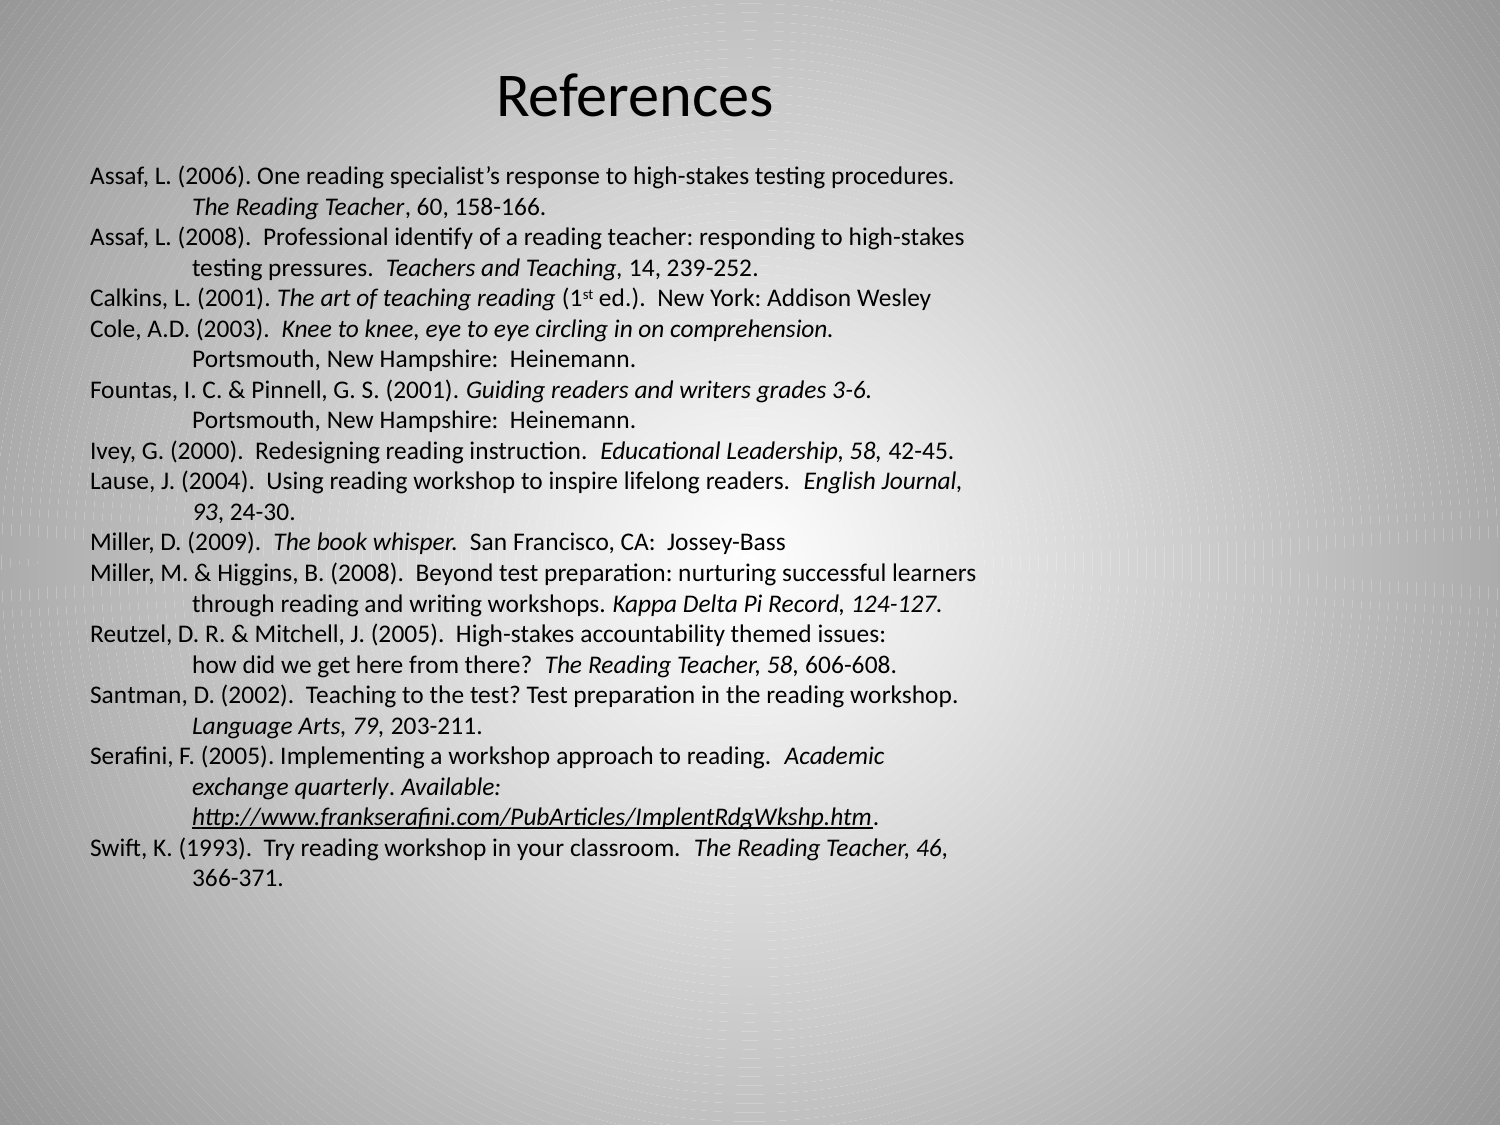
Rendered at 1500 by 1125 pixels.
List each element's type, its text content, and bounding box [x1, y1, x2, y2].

title References Assaf, L. (2006). One reading specialist’s response to high-stakes testing procedures. The Reading Teacher, 60, 158-166. Assaf, L. (2008). Professional identify of a reading teacher: responding to high-stakes testing pressures. Teachers and Teaching, 14, 239-252. Calkins, L. (2001). The art of teaching reading (1st ed.). New York: Addison Wesley Cole, A.D. (2003). Knee to knee, eye to eye circling in on comprehension. Portsmouth, New Hampshire: Heinemann. Fountas, I. C. & Pinnell, G. S. (2001). Guiding readers and writers grades 3-6. Portsmouth, New Hampshire: Heinemann. Ivey, G. (2000). Redesigning reading instruction. Educational Leadership, 58, 42-45. Lause, J. (2004). Using reading workshop to inspire lifelong readers. English Journal, 93, 24-30. Miller, D. (2009). The book whisper. San Francisco, CA: Jossey-Bass Miller, M. & Higgins, B. (2008). Beyond test preparation: nurturing successful learners through reading and writing workshops. Kappa Delta Pi Record, 124-127. Reutzel, D. R. & Mitchell, J. (2005). High-stakes accountability themed issues: how did we get here from there? The Reading Teacher, 58, 606-608. Santman, D. (2002). Teaching to the test? Test preparation in the reading workshop. Language Arts, 79, 203-211. Serafini, F. (2005). Implementing a workshop approach to reading. Academic exchange quarterly. Available: http://www.frankserafini.com/PubArticles/ImplentRdgWkshp.htm. Swift, K. (1993). Try reading workshop in your classroom. The Reading Teacher, 46, 366-371. [75, 45, 1425, 1125]
